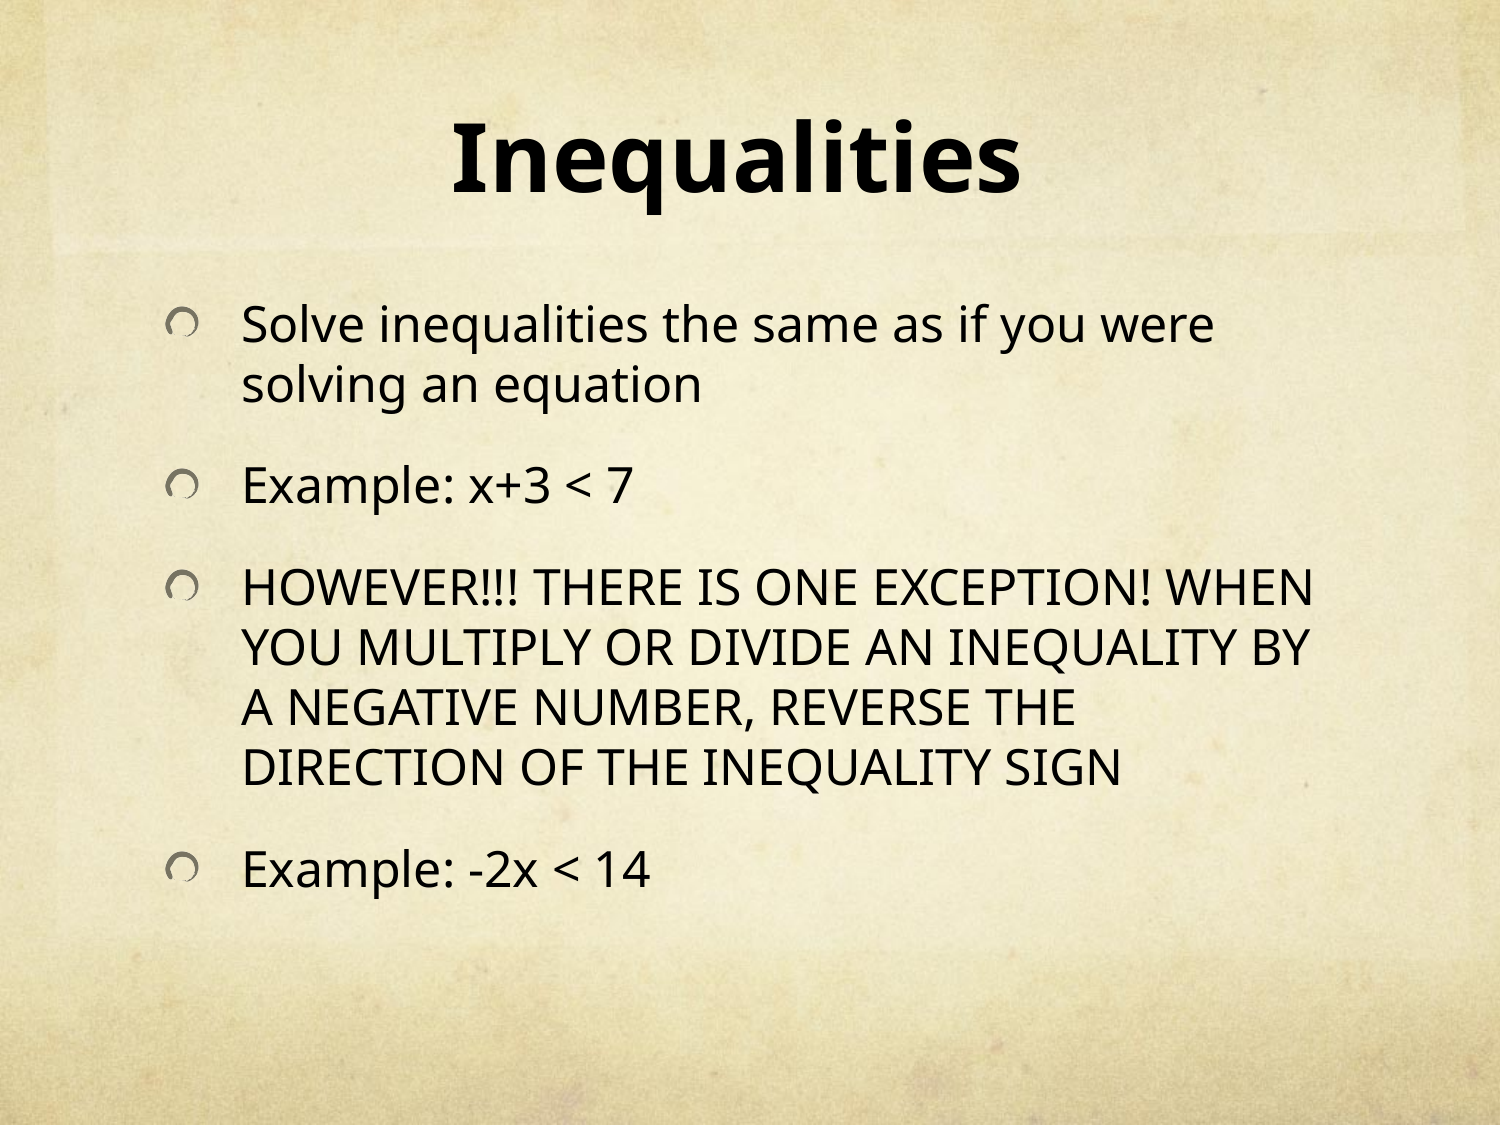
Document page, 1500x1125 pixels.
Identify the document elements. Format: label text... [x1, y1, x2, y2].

title Inequalities [150, 82, 1350, 225]
list Solve inequalities the same as if you were solving an equation Example: x+3 < 7 HOWEVER!!! THERE IS ONE EXCEPTION! WHEN YOU MULTIPLY OR DIVIDE AN INEQUALITY BY A NEGATIVE NUMBER, REVERSE THE DIRECTION OF THE INEQUALITY SIGN Example: -2x < 14 [150, 284, 1350, 950]
picture [0, 0, 1500, 1125]
